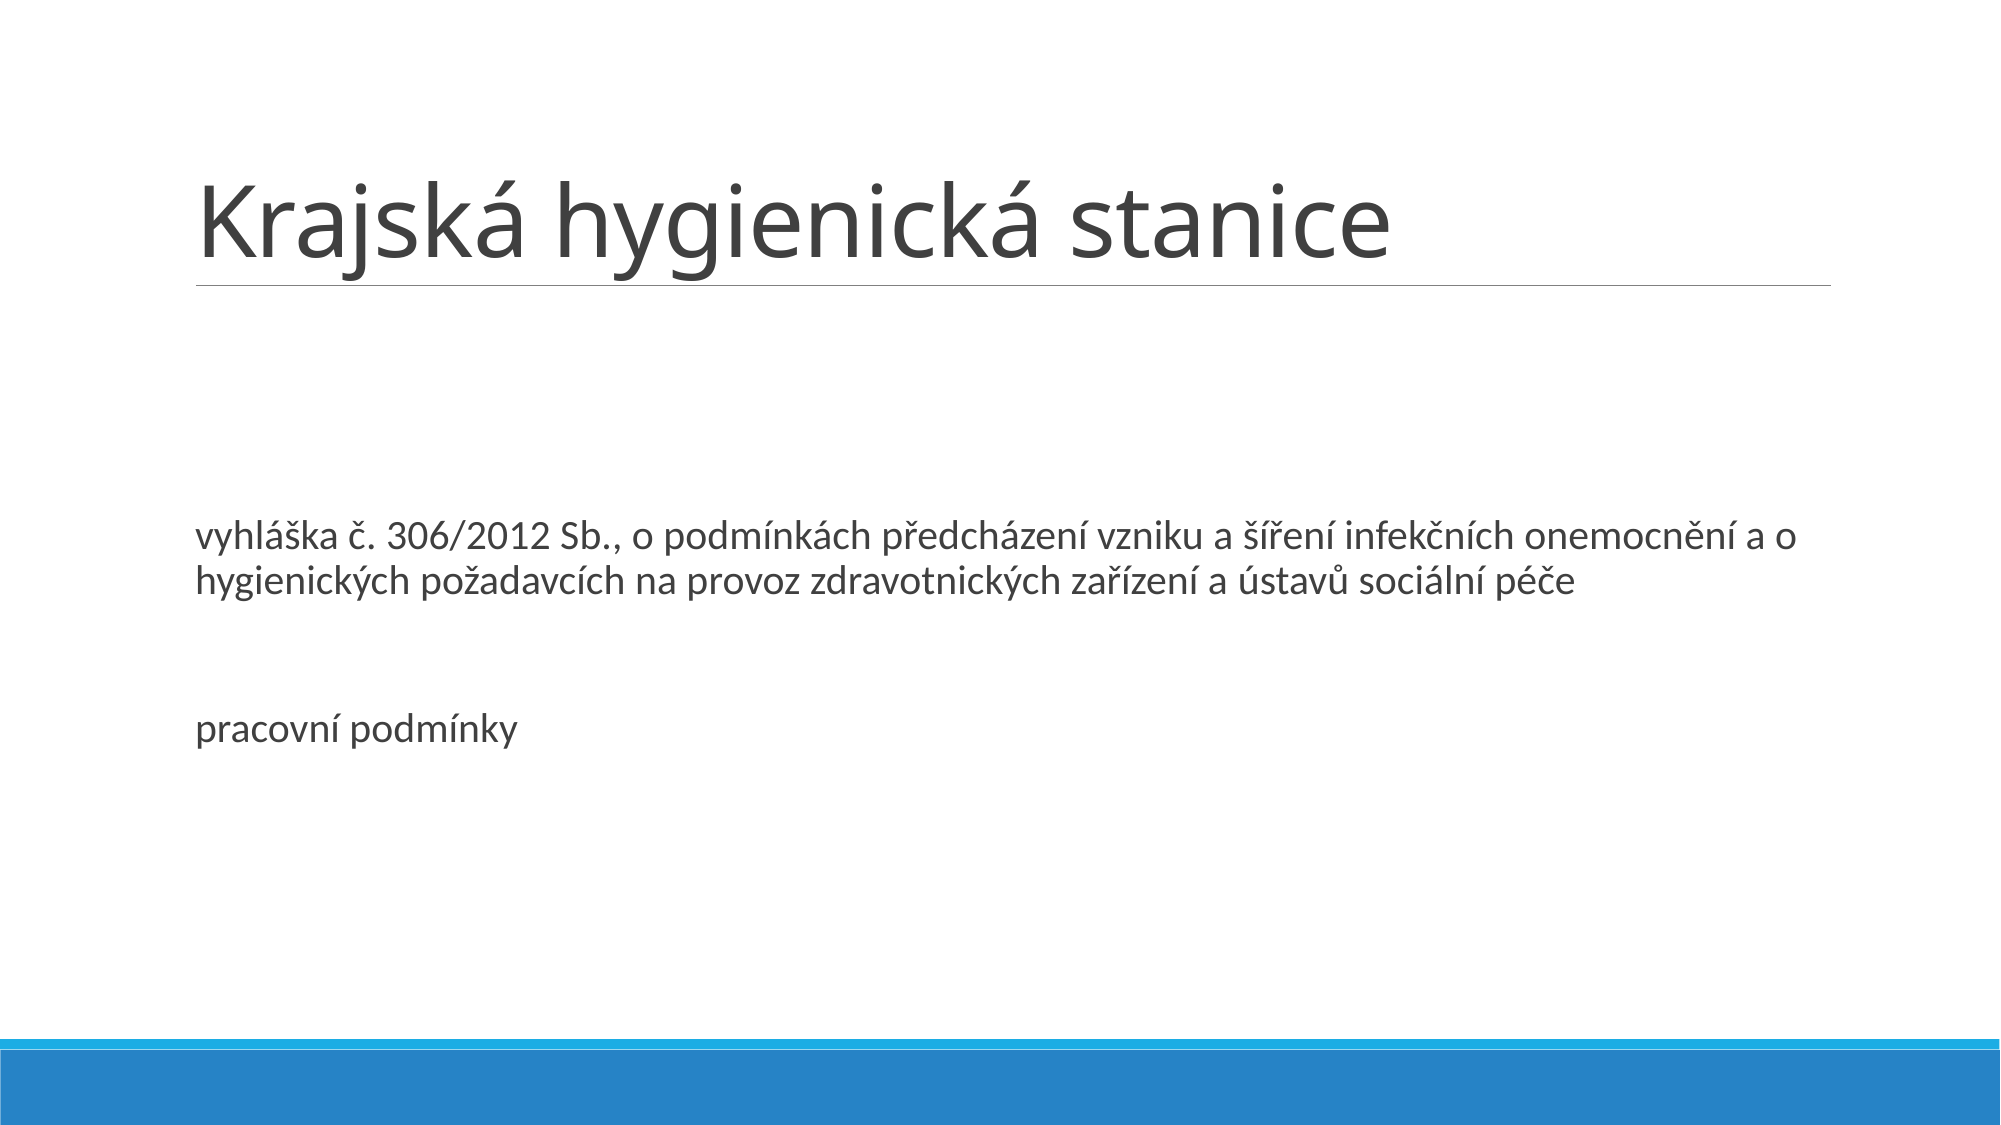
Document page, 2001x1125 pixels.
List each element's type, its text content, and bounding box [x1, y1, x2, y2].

list vyhláška č. 306/2012 Sb., o podmínkách předcházení vzniku a šíření infekčních onemocnění a o hygienických požadavcích na provoz zdravotnických zařízení a ústavů sociální péče pracovní podmínky [180, 302, 1830, 963]
title Krajská hygienická stanice [180, 47, 1830, 285]
